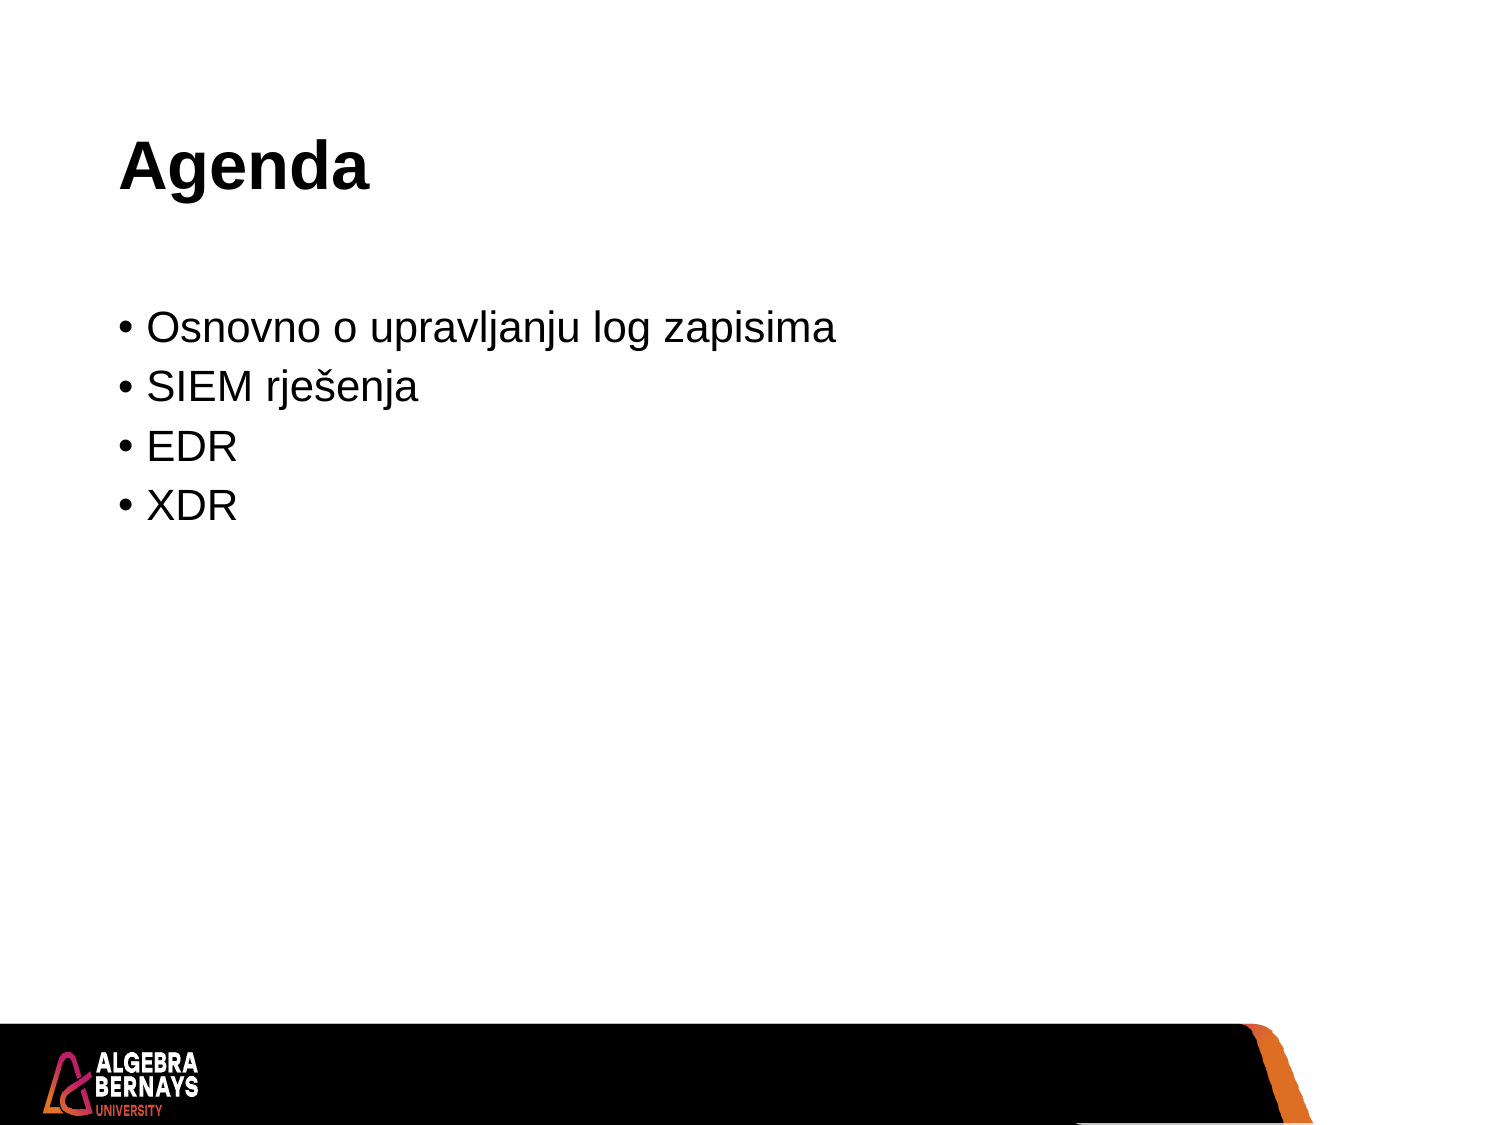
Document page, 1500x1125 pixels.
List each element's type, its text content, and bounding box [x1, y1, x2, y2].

title Agenda [103, 59, 1397, 278]
list Osnovno o upravljanju log zapisima SIEM rješenja EDR XDR [103, 299, 1397, 1014]
picture [0, 1023, 1468, 1125]
